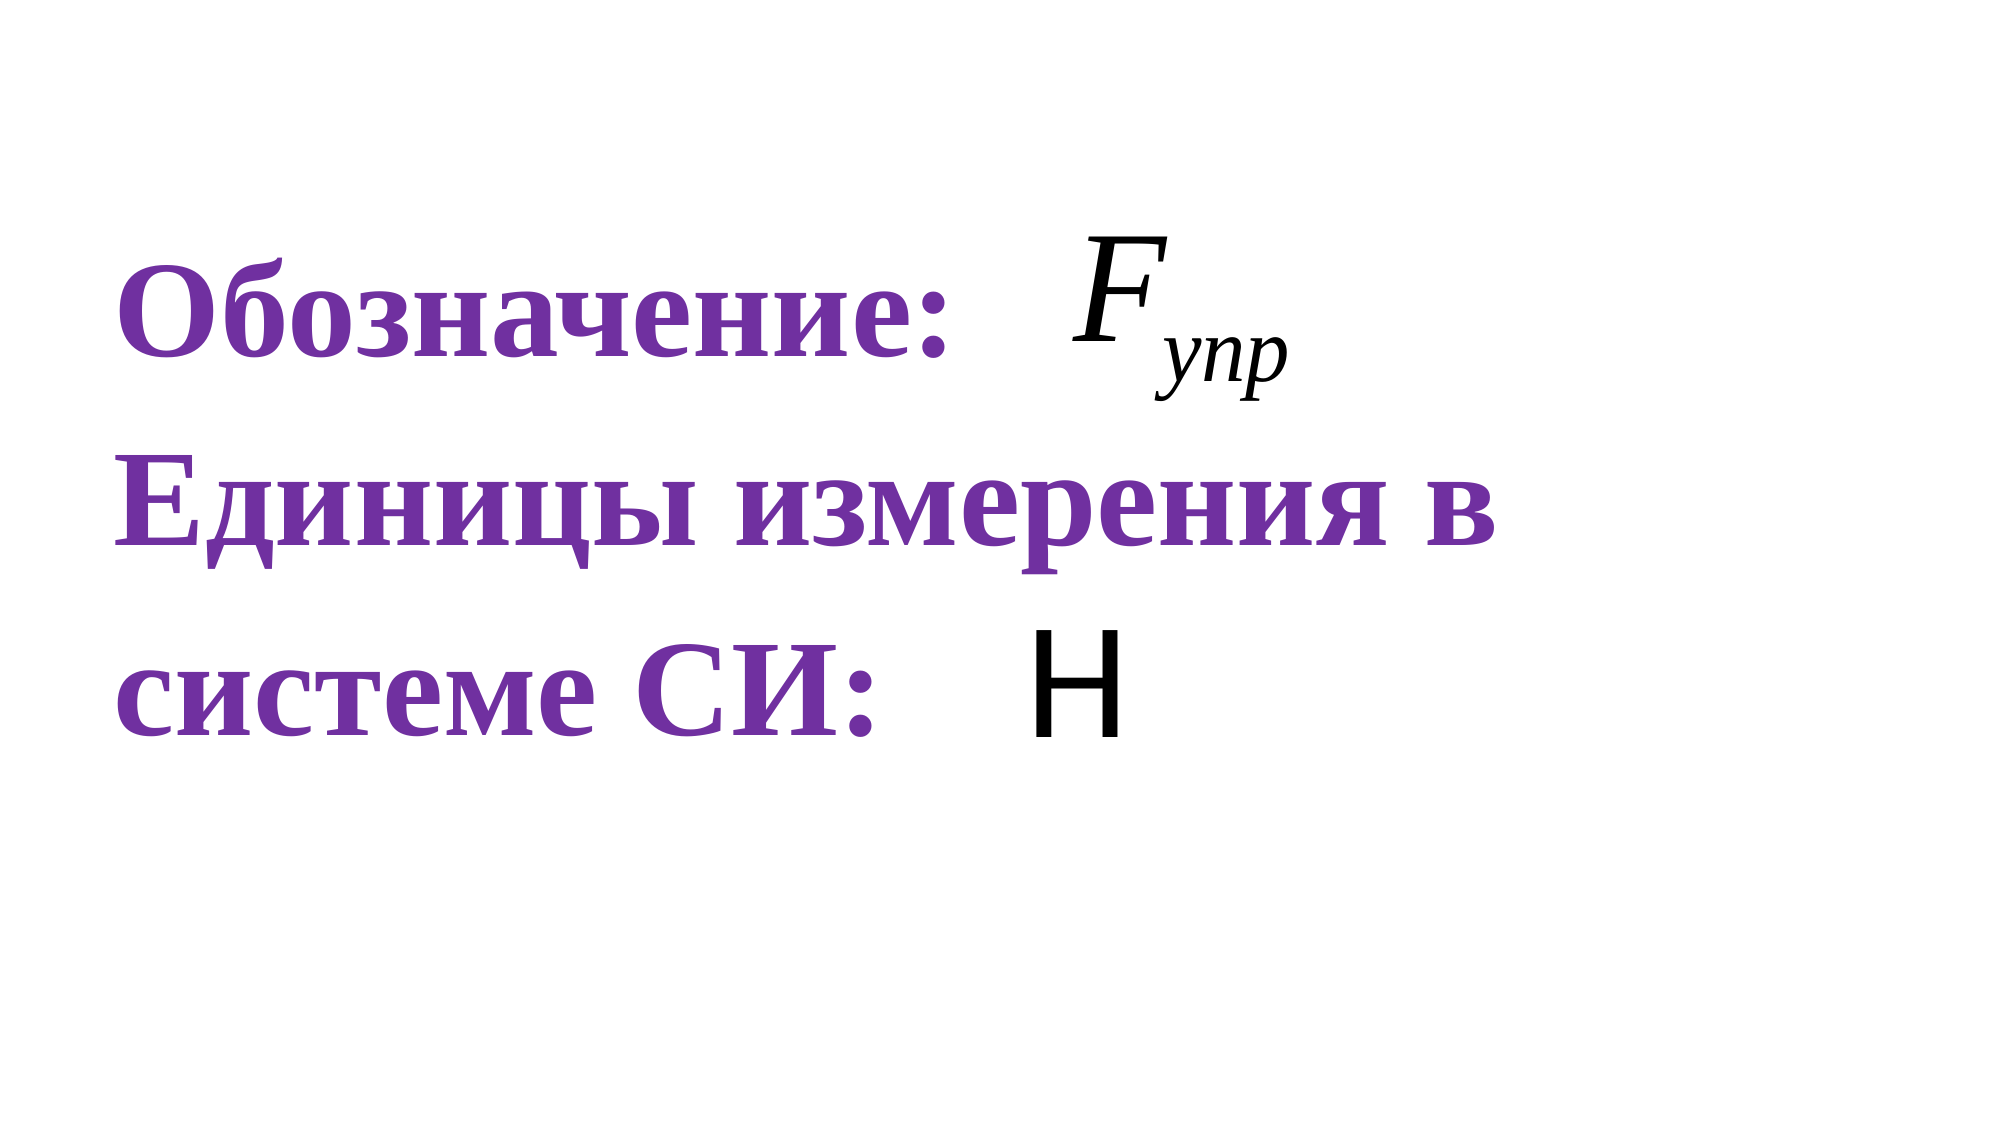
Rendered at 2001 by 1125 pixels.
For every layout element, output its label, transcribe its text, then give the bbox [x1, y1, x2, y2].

text_box Обозначение: Единицы измерения в системе СИ: [99, 186, 1931, 771]
text_box Н [1010, 563, 1325, 779]
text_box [1045, 182, 1325, 435]
